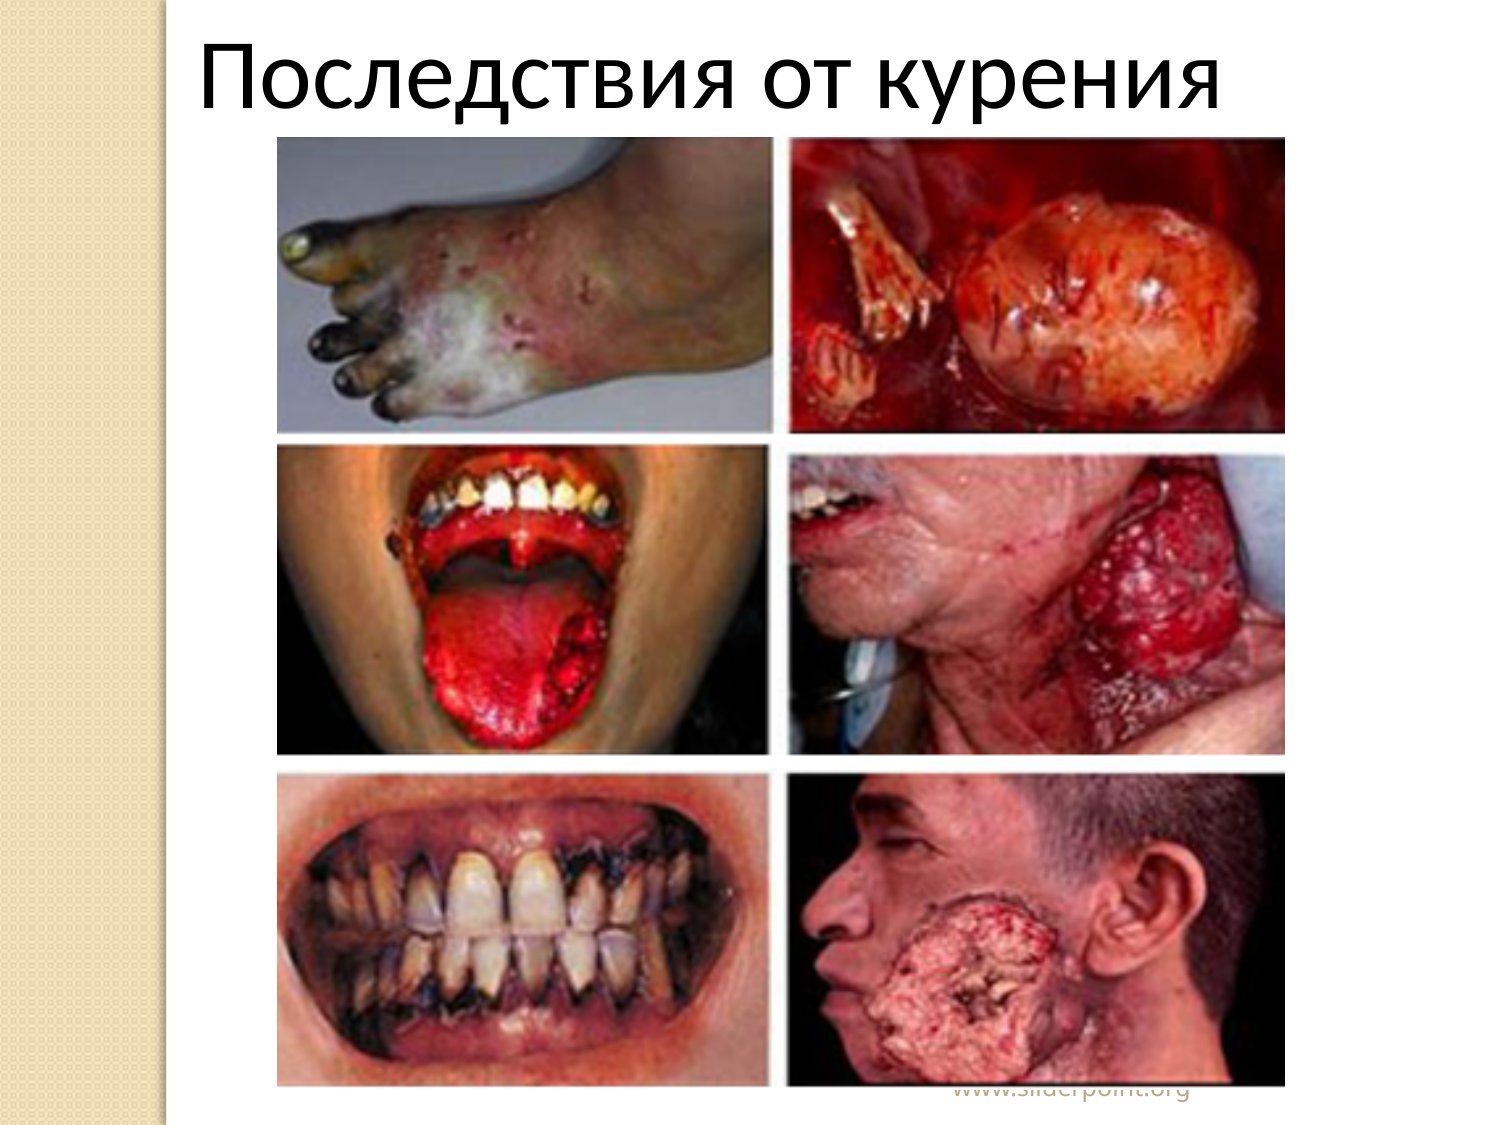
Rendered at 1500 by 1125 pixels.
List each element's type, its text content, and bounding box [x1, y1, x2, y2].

picture [277, 136, 1286, 1090]
text_box Последствия от курения [183, 0, 1394, 136]
footer www.sliderpoint.org [937, 1034, 1413, 1113]
